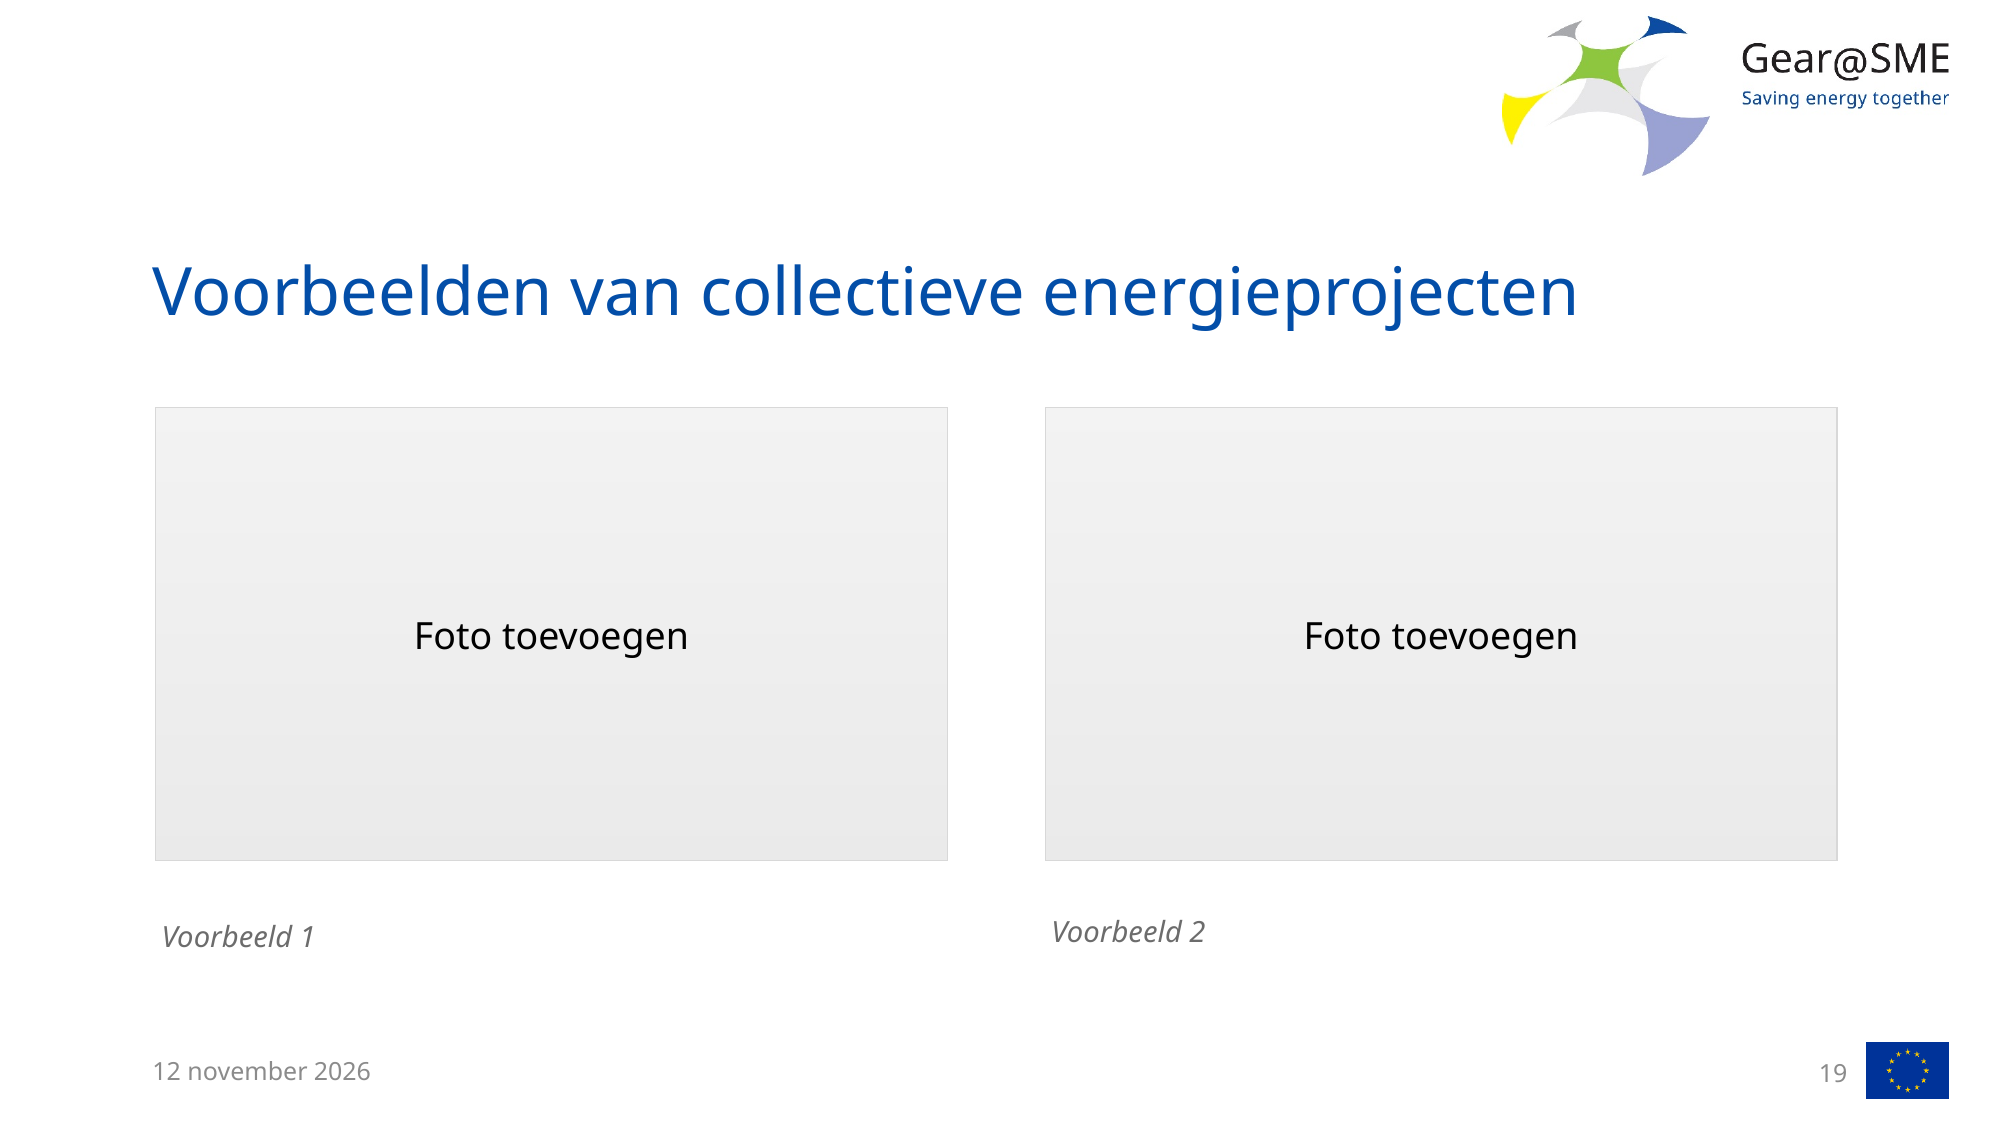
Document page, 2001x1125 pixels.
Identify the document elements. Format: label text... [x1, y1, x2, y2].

text_box Voorbeeld 1 [146, 910, 332, 961]
text_box Foto toevoegen [155, 407, 948, 861]
slide_number 19 [1412, 1044, 1863, 1104]
title Voorbeelden van collectieve energieprojecten [137, 75, 1623, 338]
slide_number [137, 1042, 588, 1103]
text_box Voorbeeld 2 [1036, 905, 1221, 956]
picture [1866, 1042, 1949, 1099]
picture [1502, 16, 1949, 176]
text_box Foto toevoegen [1045, 407, 1838, 861]
